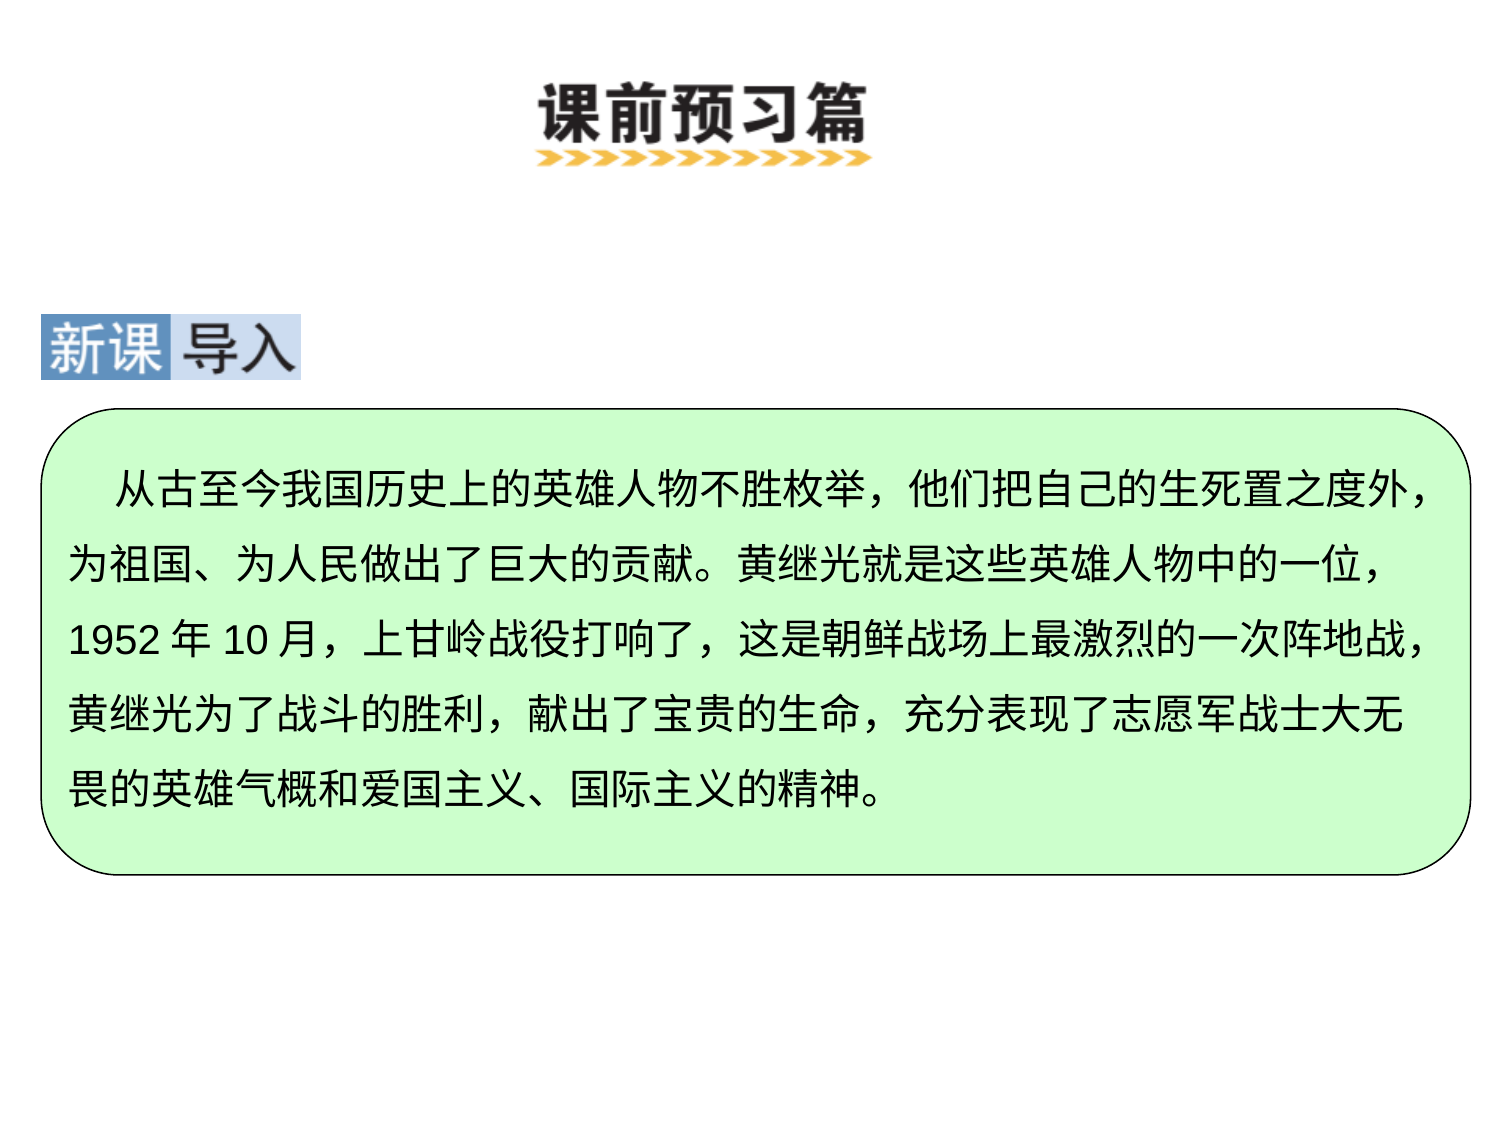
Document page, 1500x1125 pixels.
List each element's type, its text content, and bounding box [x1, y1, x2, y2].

text_box 从古至今我国历史上的英雄人物不胜枚举，他们把自己的生死置之度外，为祖国、为人民做出了巨大的贡献。黄继光就是这些英雄人物中的一位， 1952年10月，上甘岭战役打响了，这是朝鲜战场上最激烈的一次阵地战，黄继光为了战斗的胜利，献出了宝贵的生命，充分表现了志愿军战士大无畏的英雄气概和爱国主义、国际主义的精神。 [53, 430, 1459, 821]
picture [525, 66, 879, 184]
text_box [41, 445, 1471, 875]
text_box [65, 408, 1447, 430]
picture [41, 314, 301, 380]
